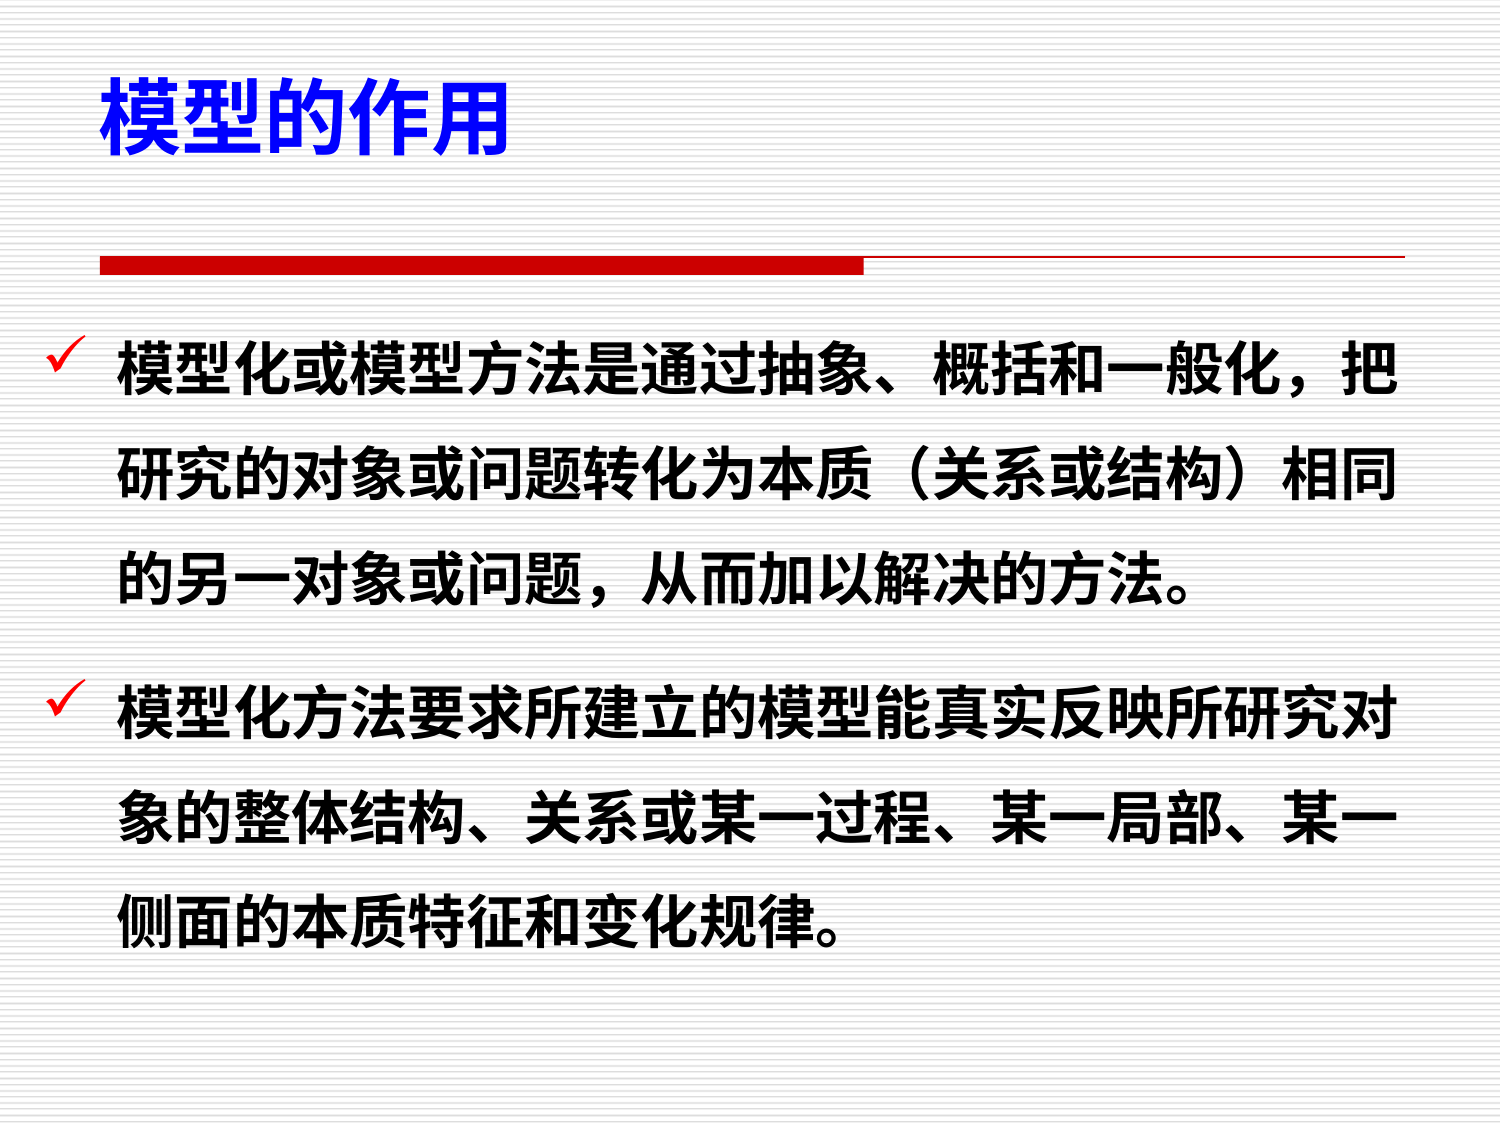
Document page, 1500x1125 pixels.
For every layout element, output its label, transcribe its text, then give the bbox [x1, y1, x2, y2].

picture [0, 0, 1500, 1125]
text_box 模型化或模型方法是通过抽象、概括和一般化，把研究的对象或问题转化为本质（关系或结构）相同的另一对象或问题，从而加以解决的方法。 模型化方法要求所建立的模型能真实反映所研究对象的整体结构、关系或某一过程、某一局部、某一侧面的本质特征和变化规律。 [26, 289, 1427, 1125]
text_box 模型的作用 [83, 38, 1334, 192]
